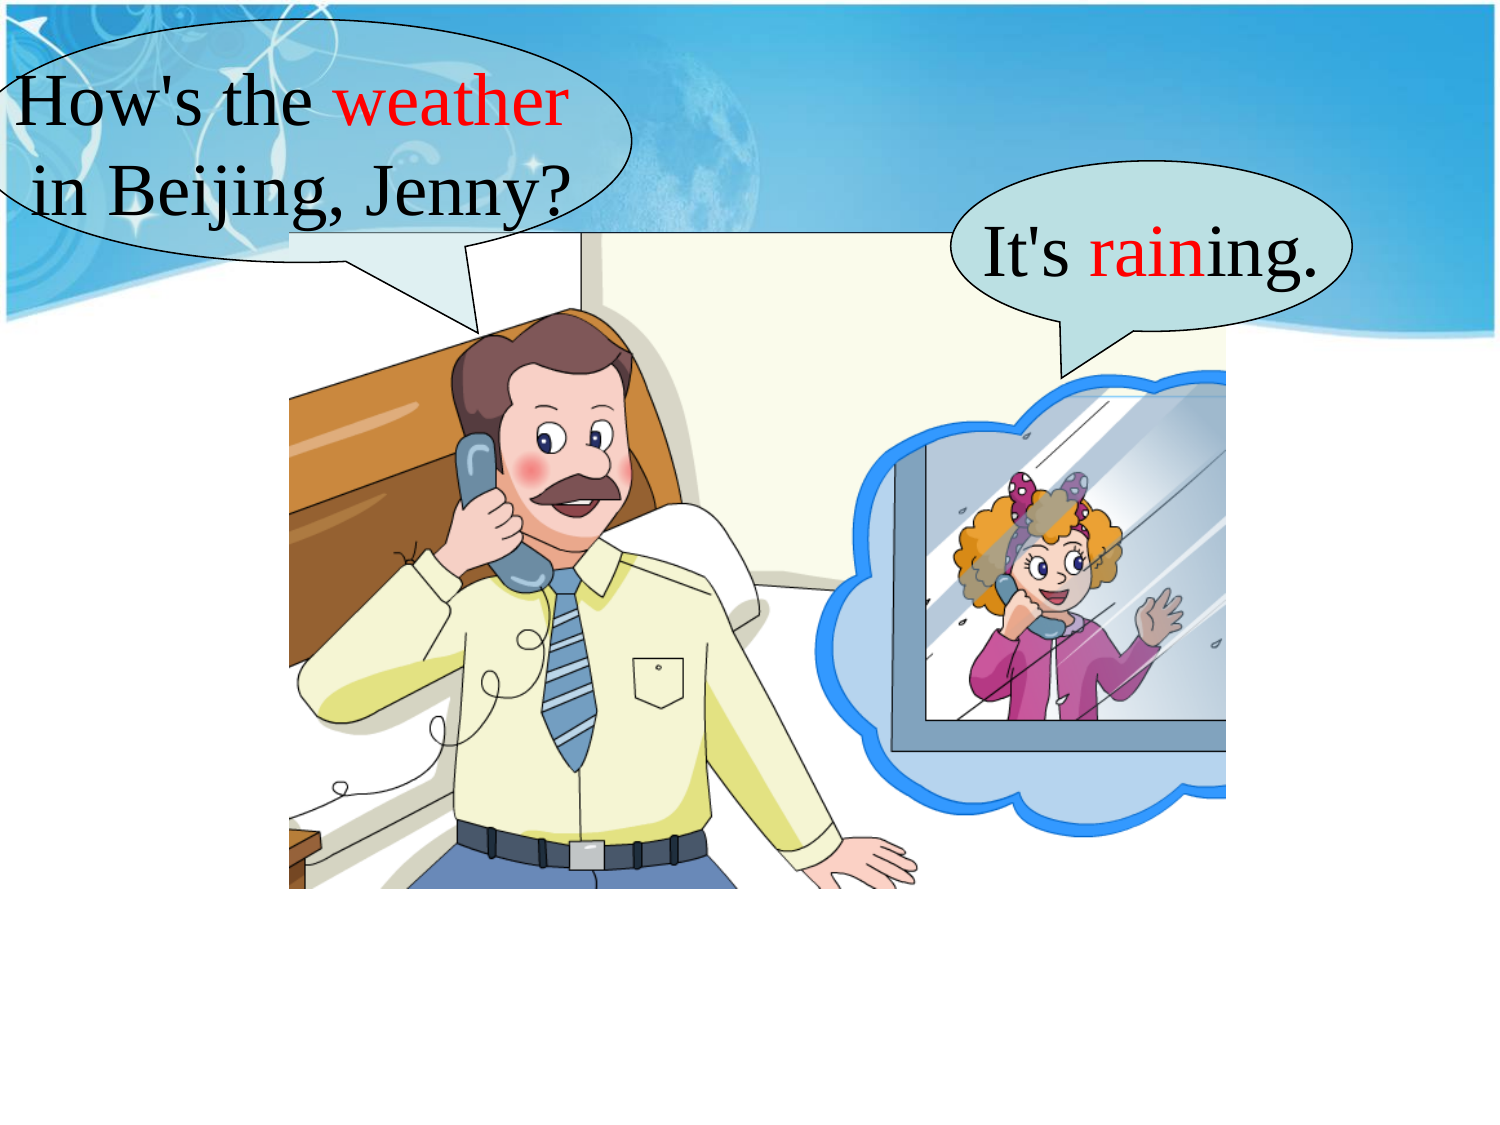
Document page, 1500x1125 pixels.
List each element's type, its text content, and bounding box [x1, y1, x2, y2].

picture [0, 0, 1500, 1125]
text_box How's the weather in Beijing, Jenny? [0, 19, 632, 263]
text_box It's raining. [953, 160, 1353, 326]
